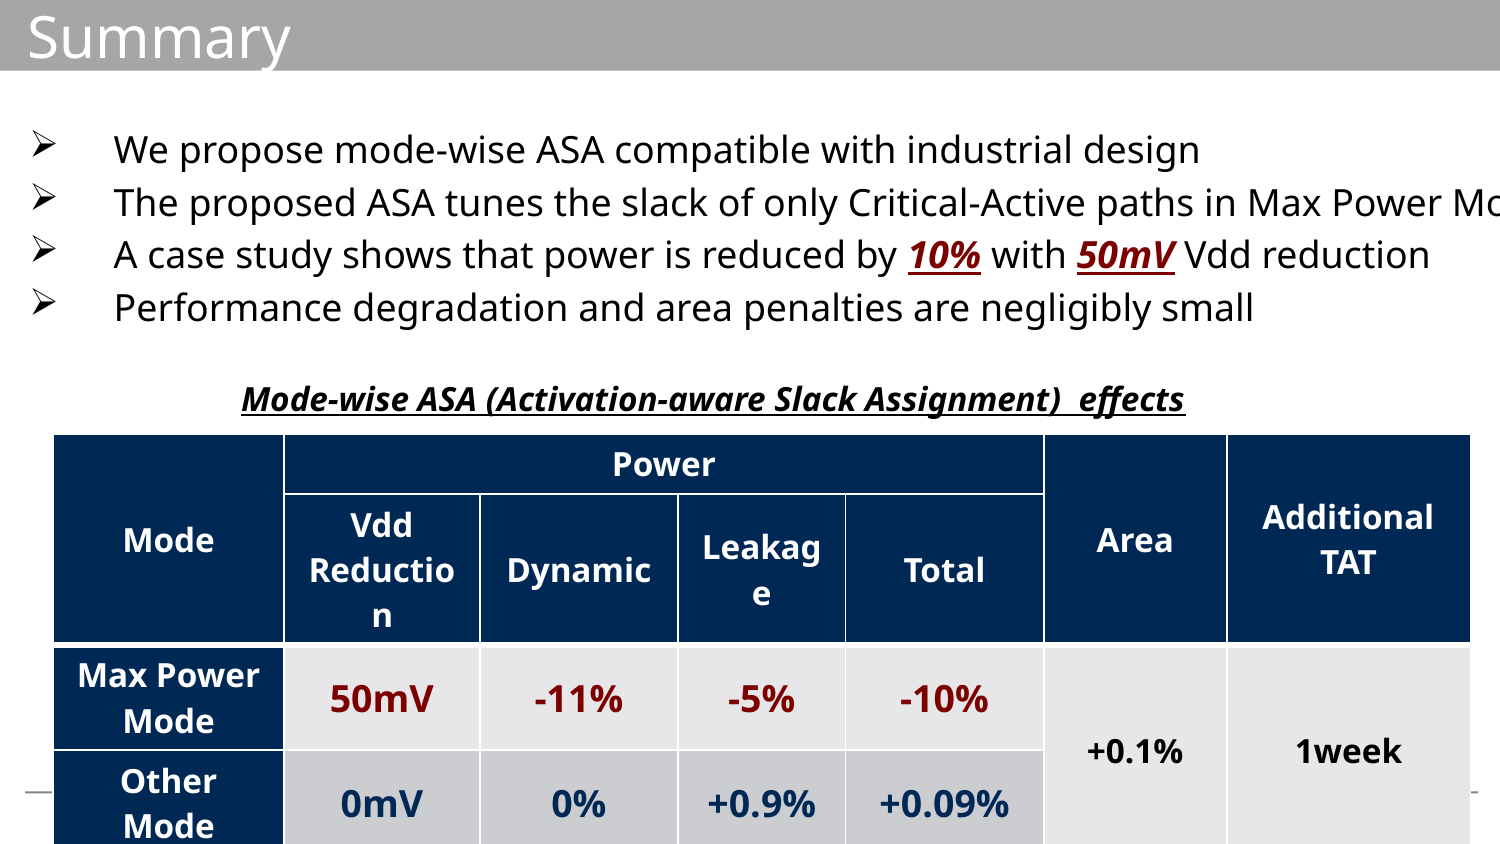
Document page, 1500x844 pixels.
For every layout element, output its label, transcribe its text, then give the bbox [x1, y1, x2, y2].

table_cell -10% [846, 669, 1043, 749]
table_cell -5% [679, 669, 845, 749]
table_cell -11% [481, 669, 677, 749]
table_cell 50mV [285, 669, 479, 749]
table_cell 1week [1228, 669, 1470, 844]
table_cell Other Mode [54, 751, 283, 844]
table_cell +0.9% [679, 751, 845, 844]
title Summary [27, 4, 1478, 65]
table_cell +0.09% [846, 751, 1043, 844]
table_cell +0.1% [1045, 669, 1226, 844]
table_cell 0mV [285, 751, 479, 844]
text_box We propose mode-wise ASA compatible with industrial design The proposed ASA tunes the slack of only Critical-Active paths in Max Power Mode A case study shows that power is reduced by 10% with 50mV Vdd reduction Performance degradation and area penalties are negligibly small [17, 119, 1494, 669]
table_cell 0% [481, 751, 677, 844]
table_cell Max Power Mode [54, 669, 283, 749]
